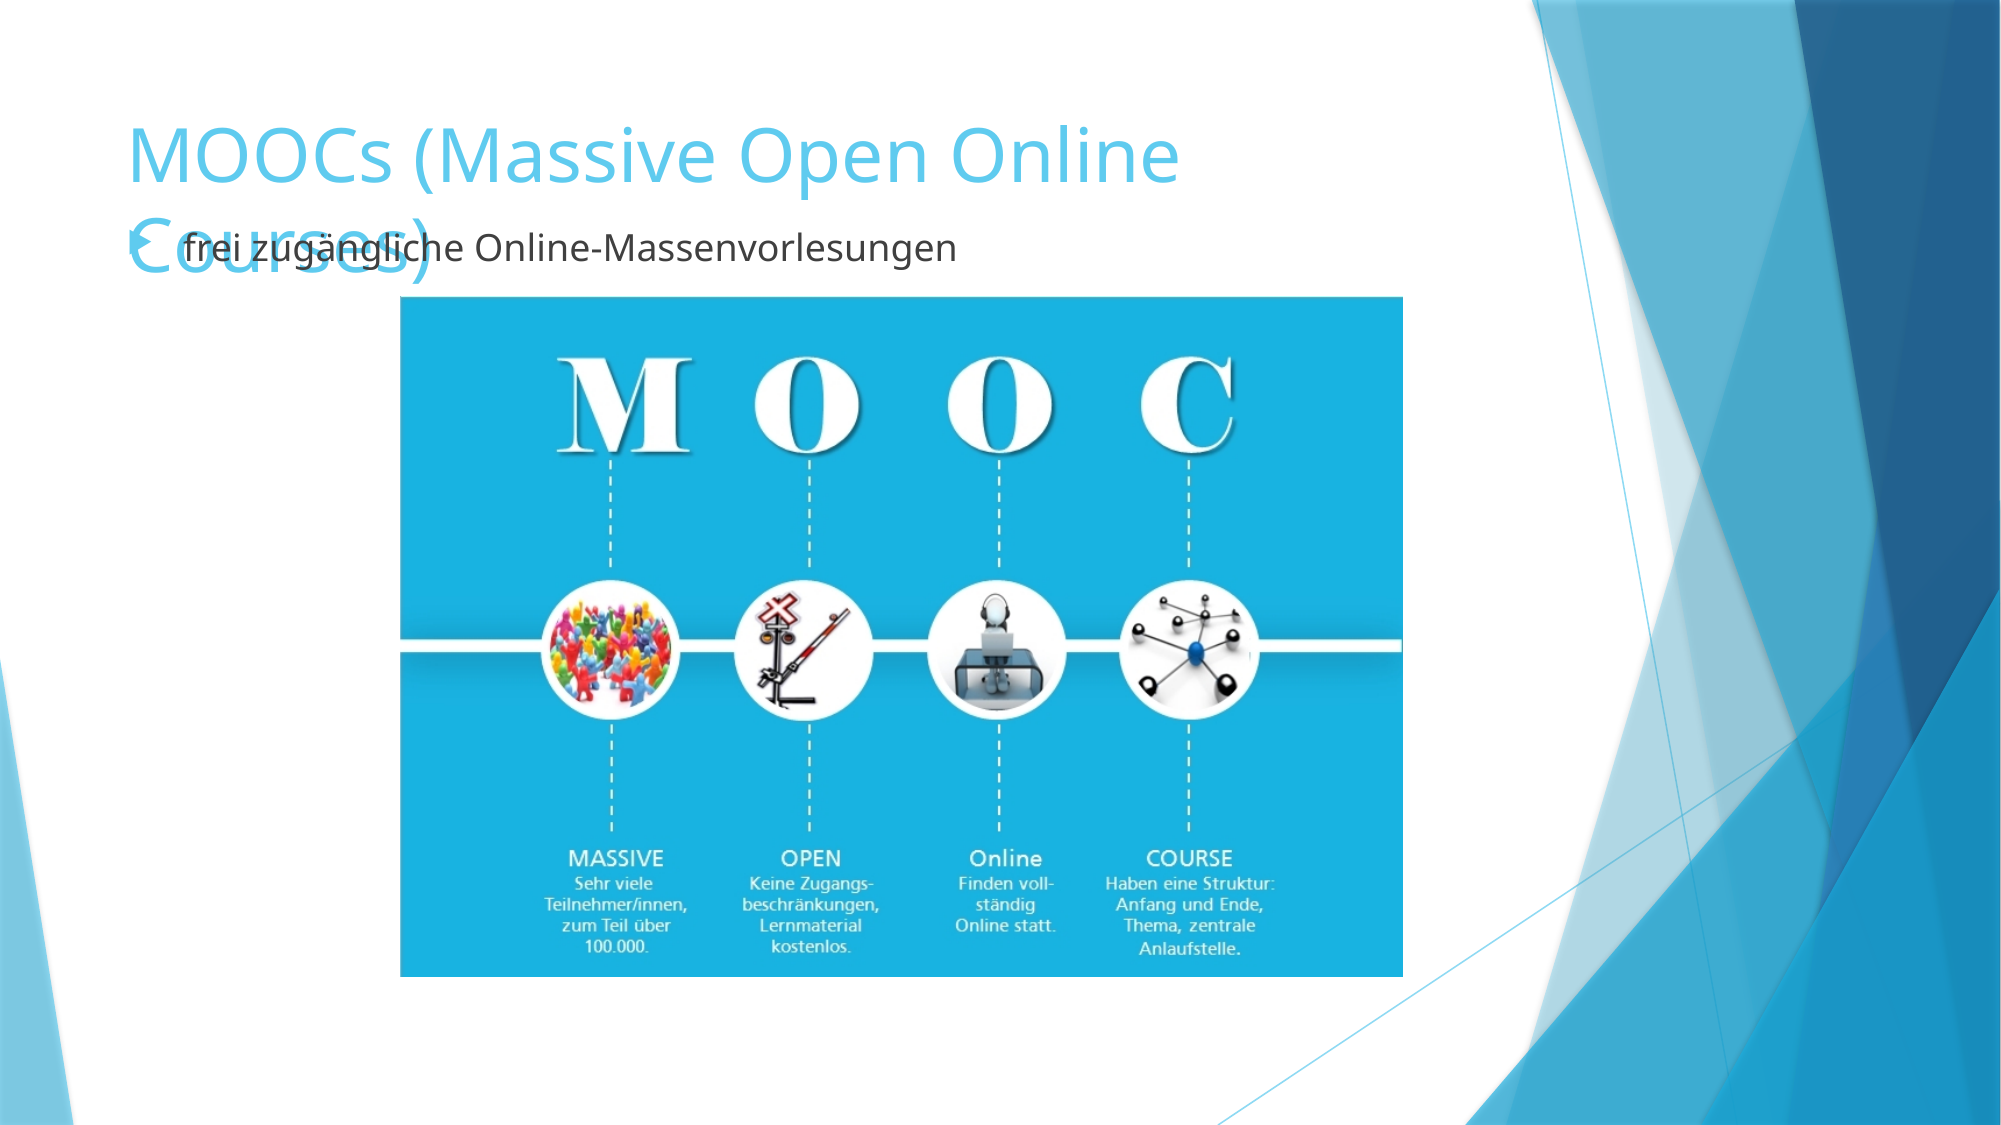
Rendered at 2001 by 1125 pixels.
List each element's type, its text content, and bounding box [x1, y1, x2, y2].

picture [400, 295, 1404, 977]
list frei zugängliche Online-Massenvorlesungen [111, 216, 1403, 308]
title MOOCs (Massive Open Online Courses) [111, 99, 1522, 317]
